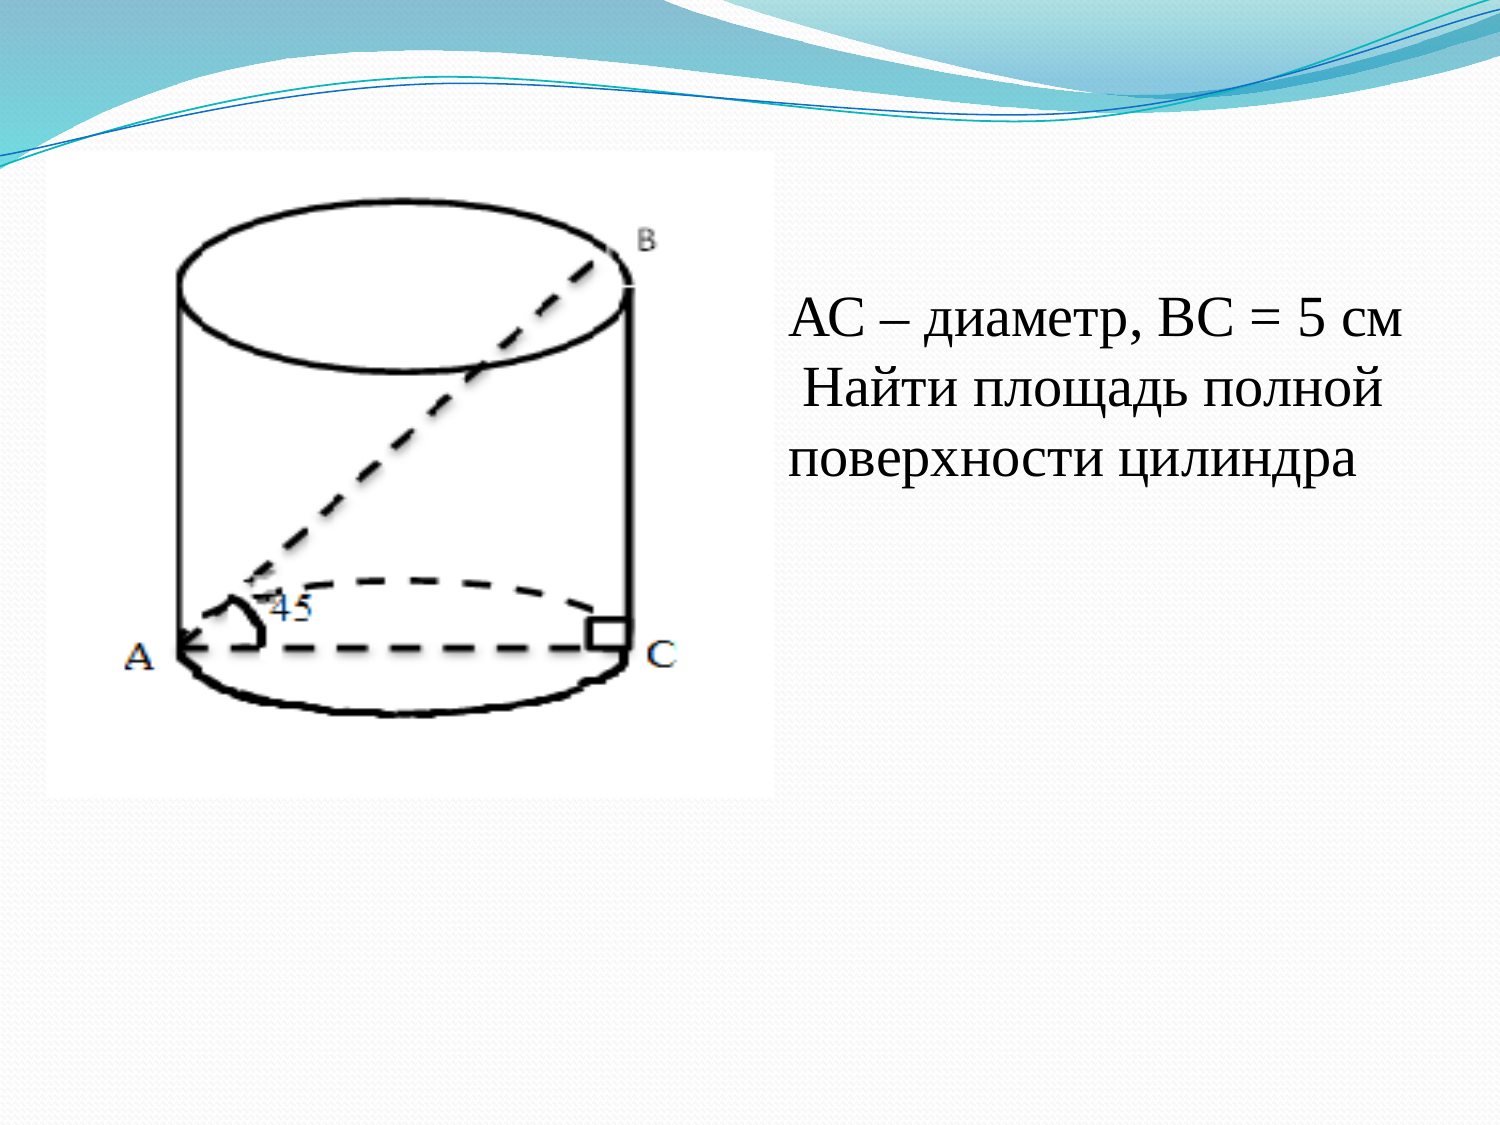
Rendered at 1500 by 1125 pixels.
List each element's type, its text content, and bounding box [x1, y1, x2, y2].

text_box АС – диаметр, ВС = 5 см Найти площадь полной поверхности цилиндра [782, 255, 1440, 566]
picture [46, 152, 774, 798]
